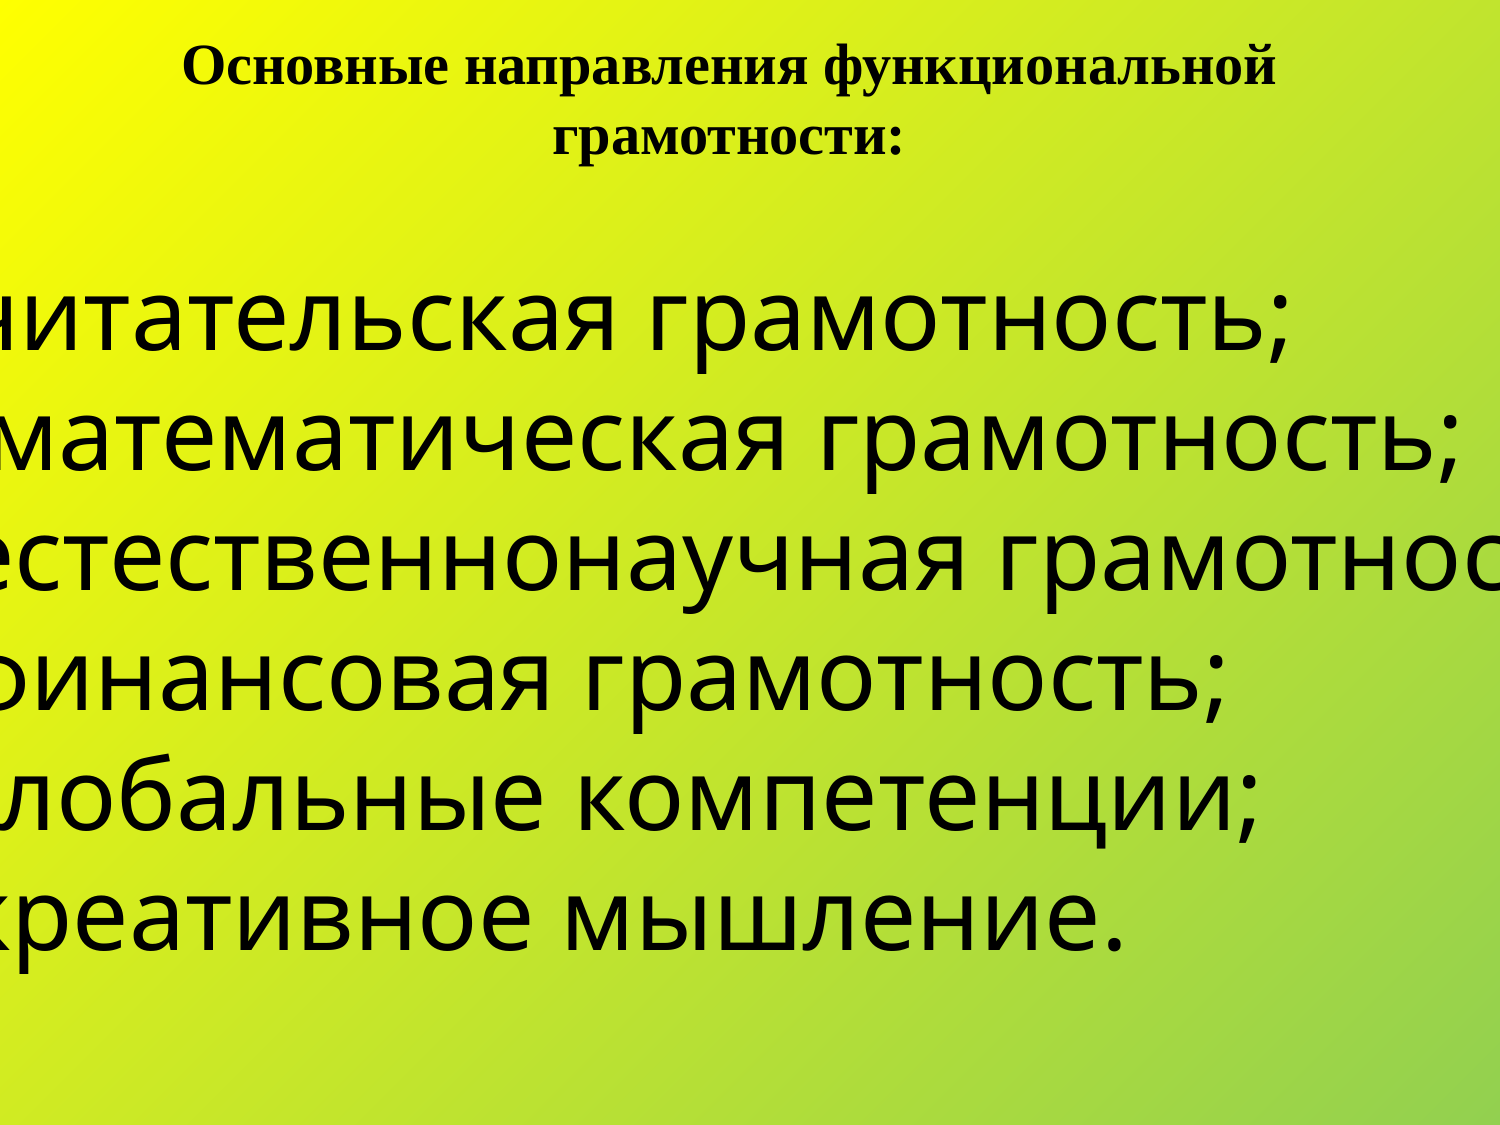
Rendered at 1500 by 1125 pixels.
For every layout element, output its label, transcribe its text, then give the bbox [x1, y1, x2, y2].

text_box -читательская грамотность; -математическая грамотность; -естественнонаучная грамотность; -финансовая грамотность; -глобальные компетенции; -креативное мышление. [0, 243, 1500, 978]
text_box Основные направления функциональной грамотности: [29, 19, 1430, 174]
